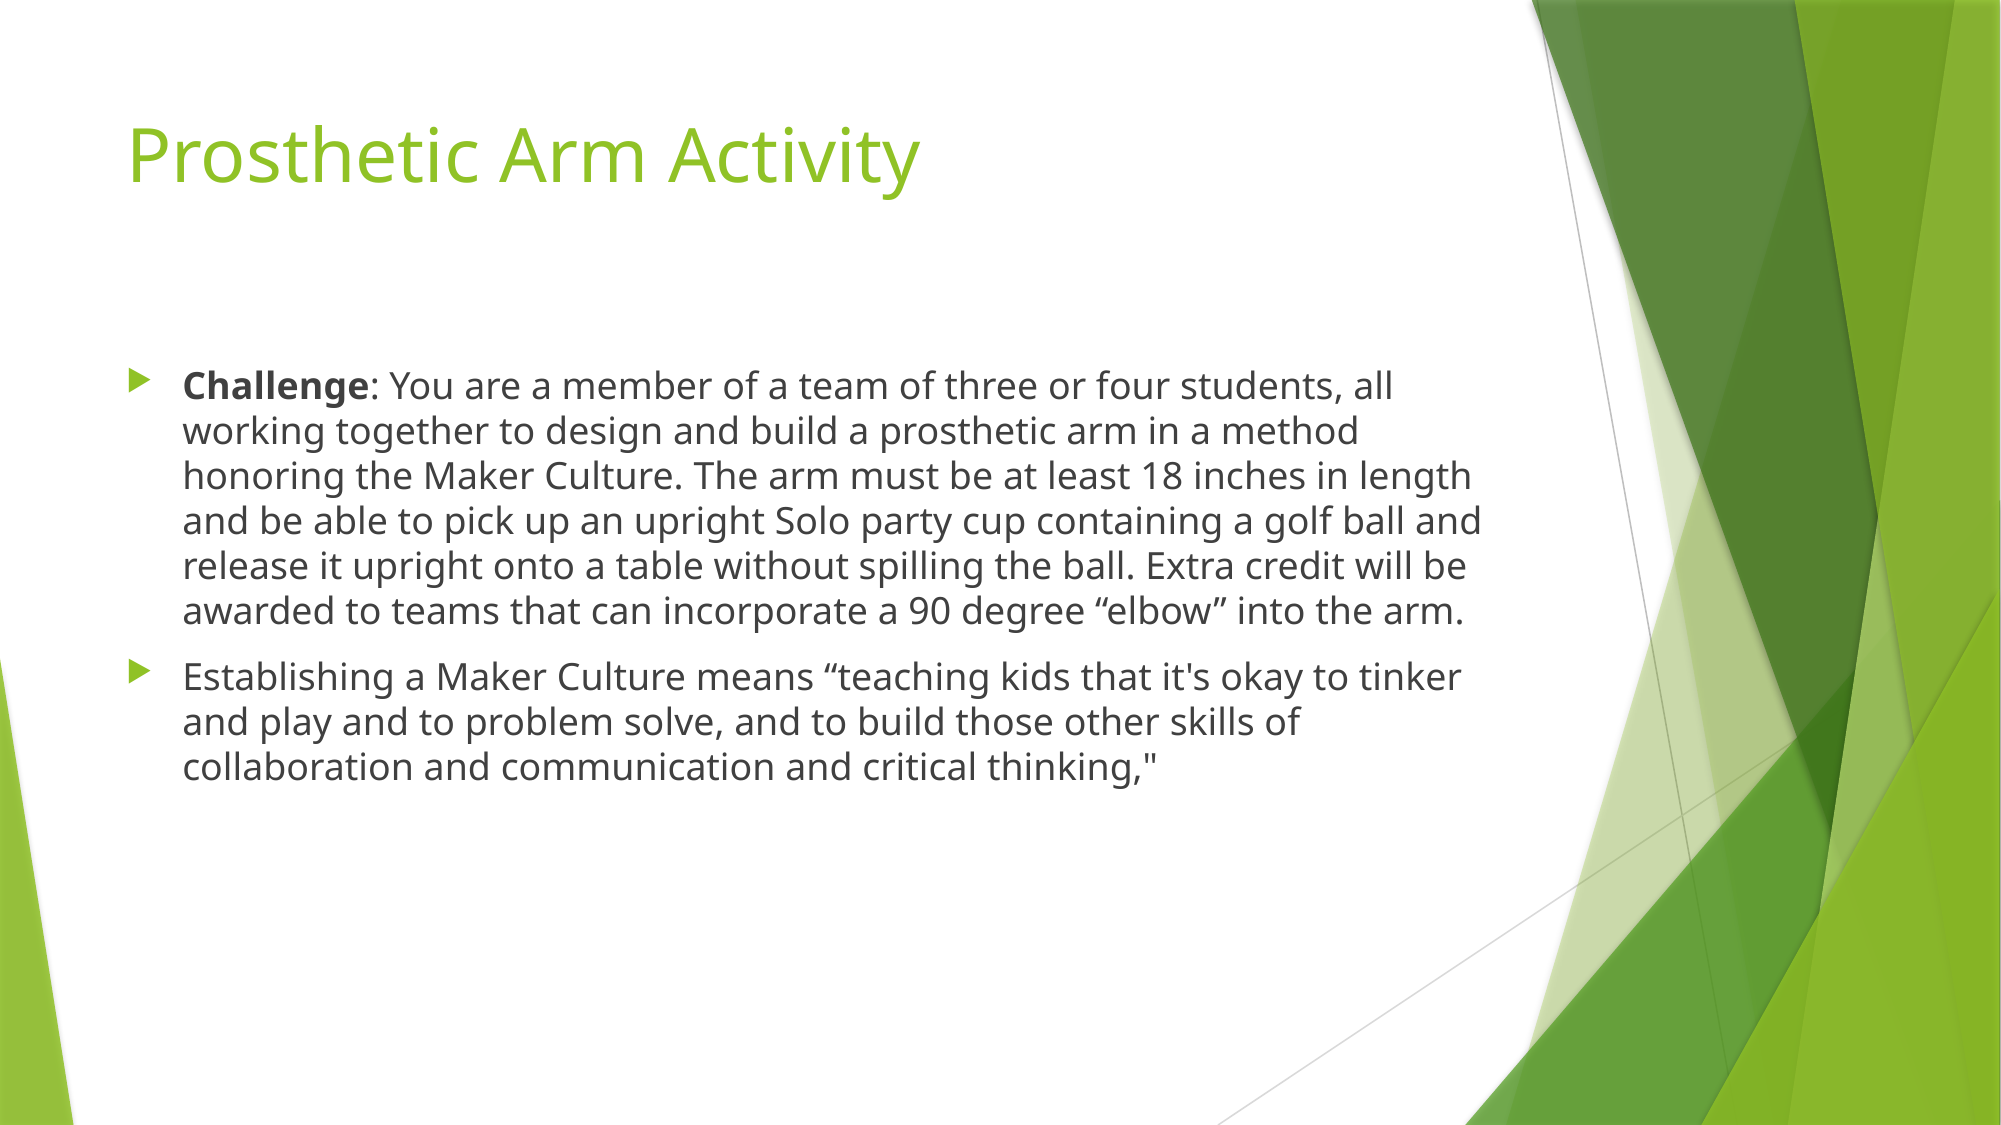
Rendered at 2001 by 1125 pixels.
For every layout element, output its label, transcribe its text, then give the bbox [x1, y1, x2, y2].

title Prosthetic Arm Activity [111, 99, 1522, 317]
list Challenge: You are a member of a team of three or four students, all working together to design and build a prosthetic arm in a method honoring the Maker Culture. The arm must be at least 18 inches in length and be able to pick up an upright Solo party cup containing a golf ball and release it upright onto a table without spilling the ball. Extra credit will be awarded to teams that can incorporate a 90 degree “elbow” into the arm. Establishing a Maker Culture means “teaching kids that it's okay to tinker and play and to problem solve, and to build those other skills of collaboration and communication and critical thinking," [111, 354, 1522, 992]
